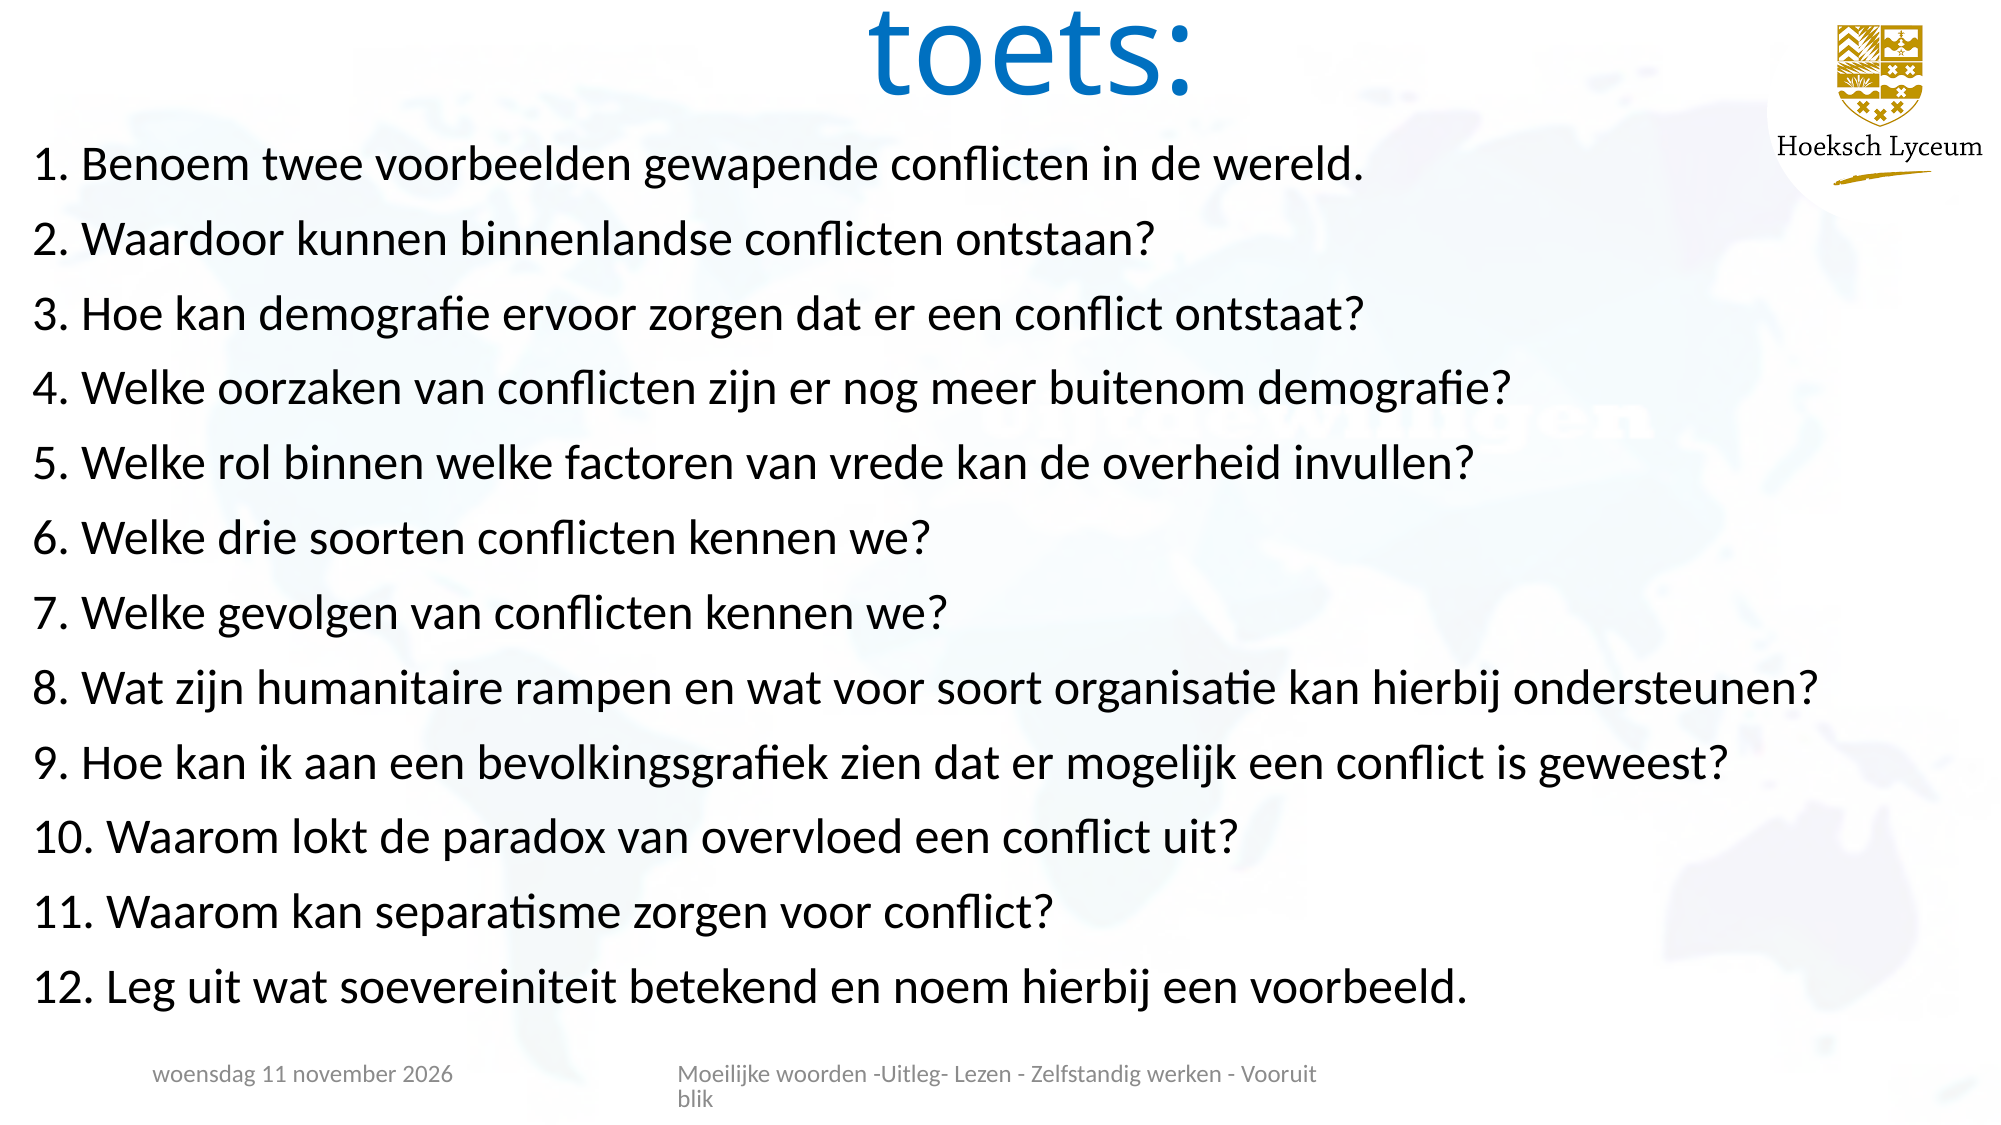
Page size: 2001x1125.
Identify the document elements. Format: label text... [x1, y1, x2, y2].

title Leervragen voor de toets: [282, 0, 1767, 129]
subtitle 1. Benoem twee voorbeelden gewapende conflicten in de wereld. 2. Waardoor kunnen binnenlandse conflicten ontstaan? 3. Hoe kan demografie ervoor zorgen dat er een conflict ontstaat? 4. Welke oorzaken van conflicten zijn er nog meer buitenom demografie? 5. Welke rol binnen welke factoren van vrede kan de overheid invullen? 6. Welke drie soorten conflicten kennen we? 7. Welke gevolgen van conflicten kennen we? 8. Wat zijn humanitaire rampen en wat voor soort organisatie kan hierbij ondersteunen? 9. Hoe kan ik aan een bevolkingsgrafiek zien dat er mogelijk een conflict is geweest? 10. Waarom lokt de paradox van overvloed een conflict uit? 11. Waarom kan separatisme zorgen voor conflict? 12. Leg uit wat soevereiniteit betekend en noem hierbij een voorbeeld. [17, 129, 1983, 1080]
picture [1767, 0, 1991, 225]
footer Moeilijke woorden -Uitleg- Lezen - Zelfstandig werken - Vooruitblik [662, 1042, 1338, 1103]
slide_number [137, 1042, 588, 1103]
